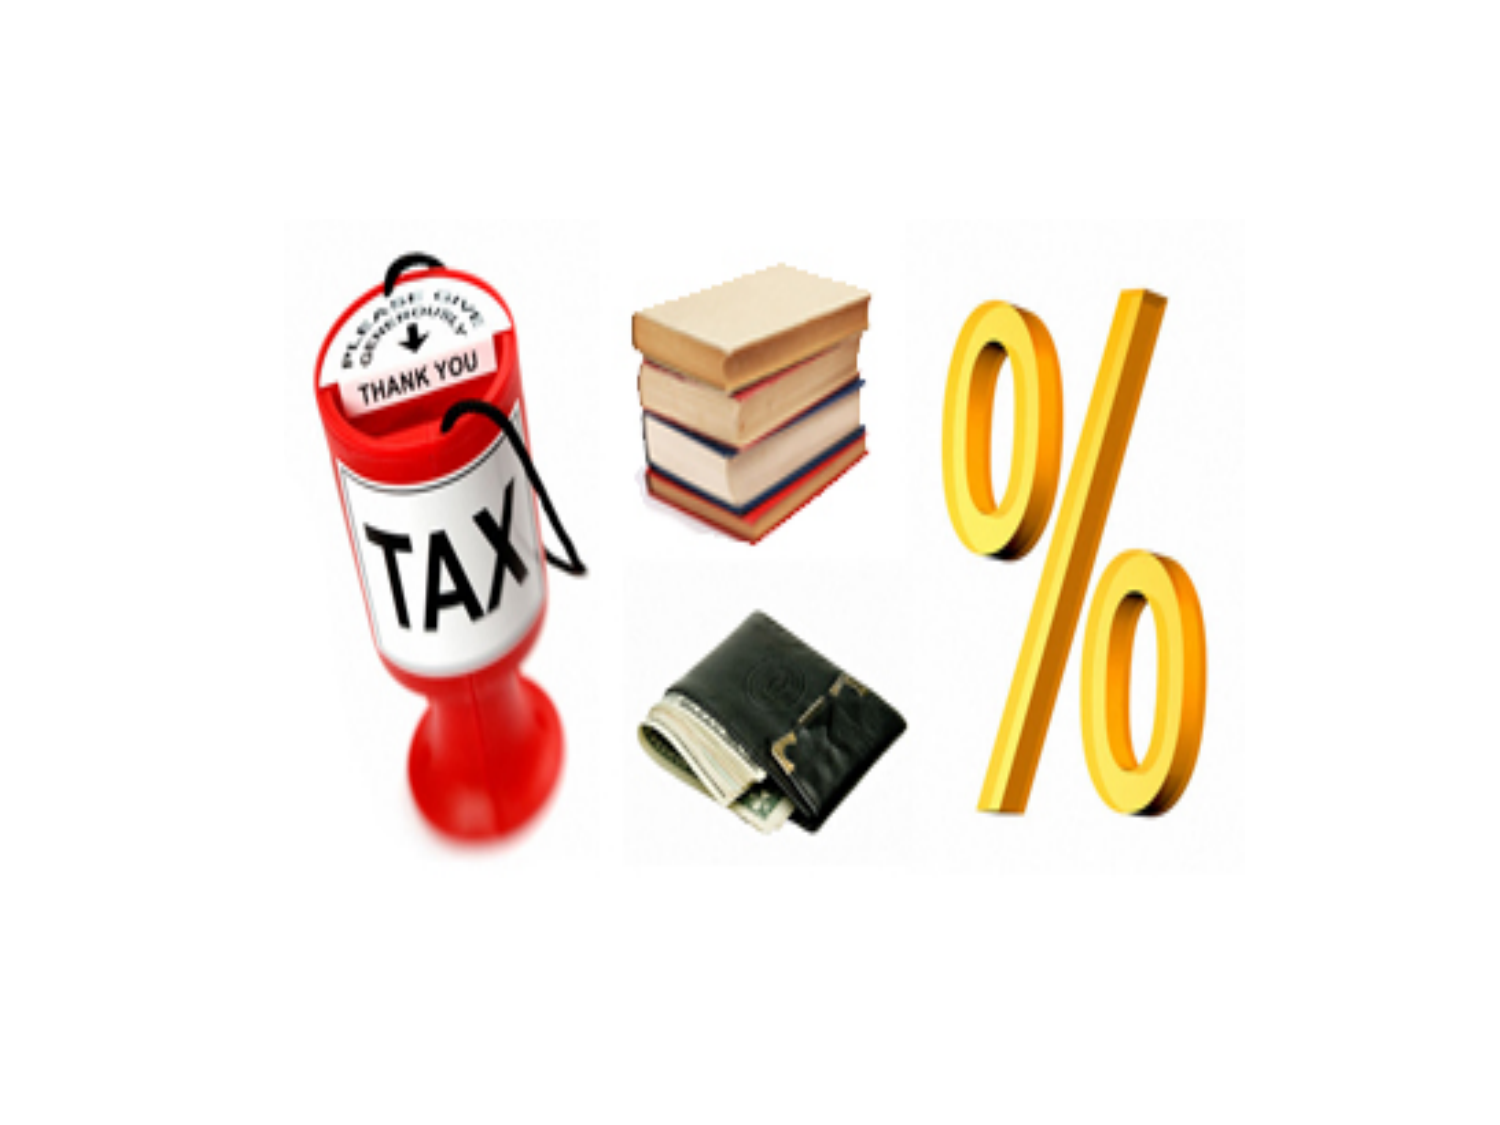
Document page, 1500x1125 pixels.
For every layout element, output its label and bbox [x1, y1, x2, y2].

picture [283, 219, 1245, 878]
